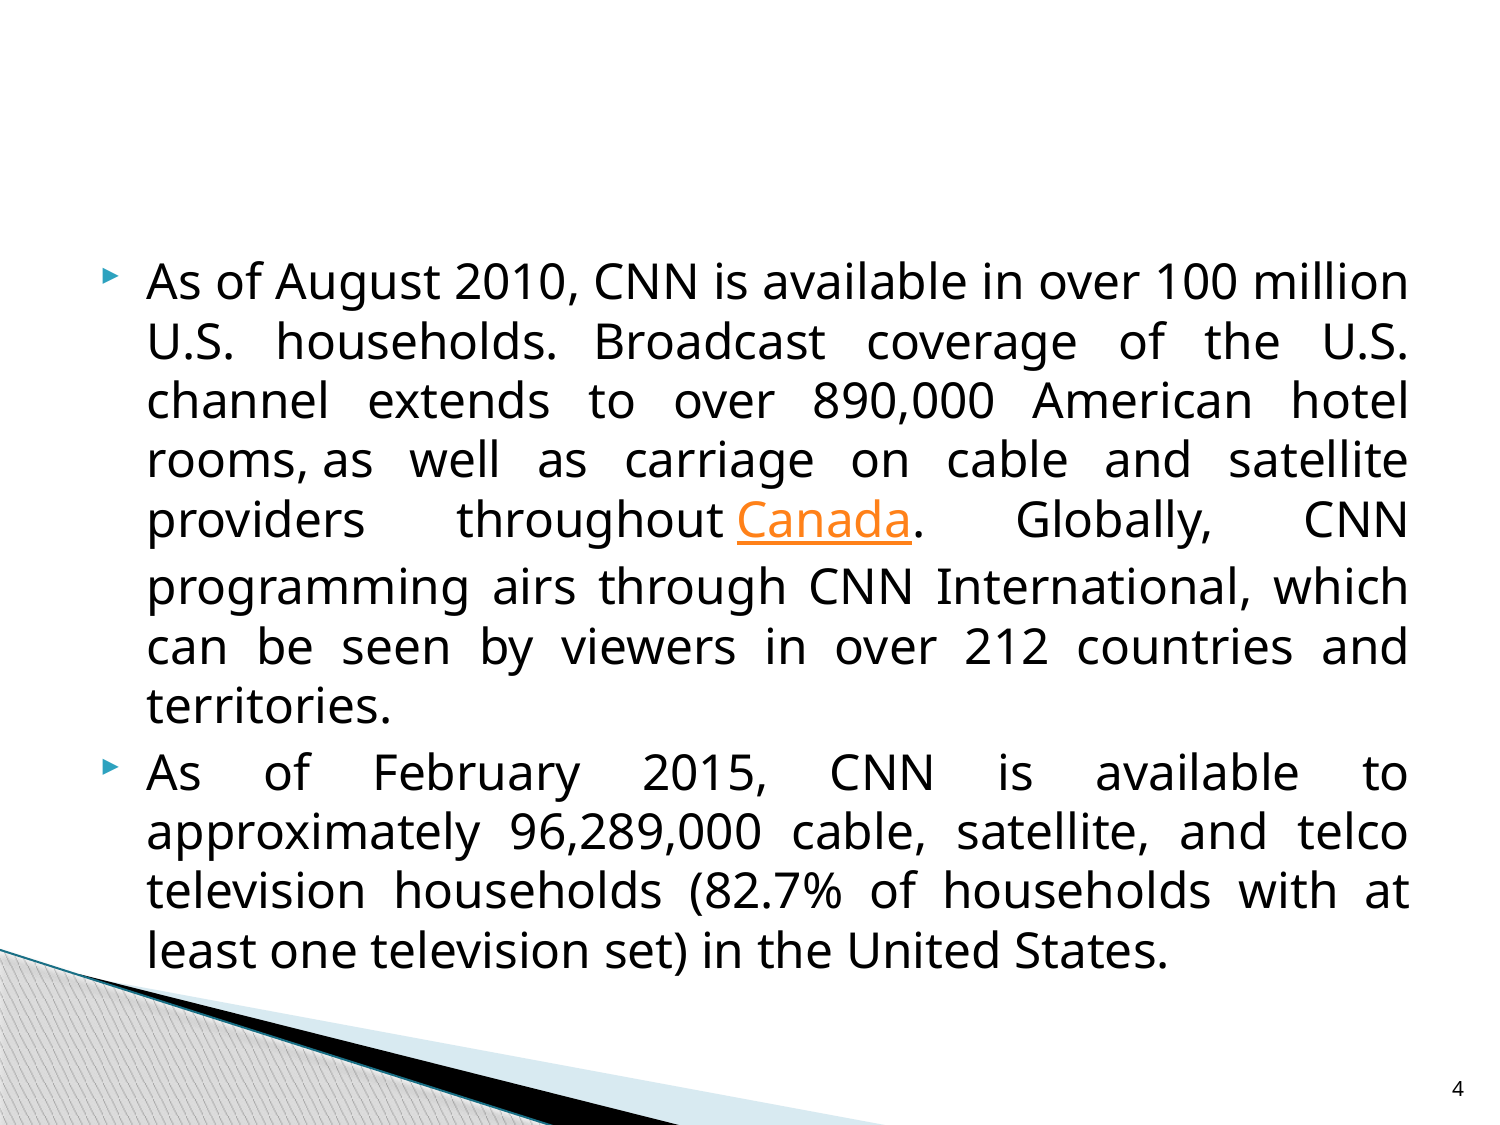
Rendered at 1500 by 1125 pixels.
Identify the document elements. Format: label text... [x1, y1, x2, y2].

slide_number 4 [1418, 1051, 1479, 1112]
list As of August 2010, CNN is available in over 100 million U.S. households. Broadcast coverage of the U.S. channel extends to over 890,000 American hotel rooms, as well as carriage on cable and satellite providers throughout Canada. Globally, CNN programming airs through CNN International, which can be seen by viewers in over 212 countries and territories. As of February 2015, CNN is available to approximately 96,289,000 cable, satellite, and telco television households (82.7% of households with at least one television set) in the United States. [75, 243, 1425, 986]
